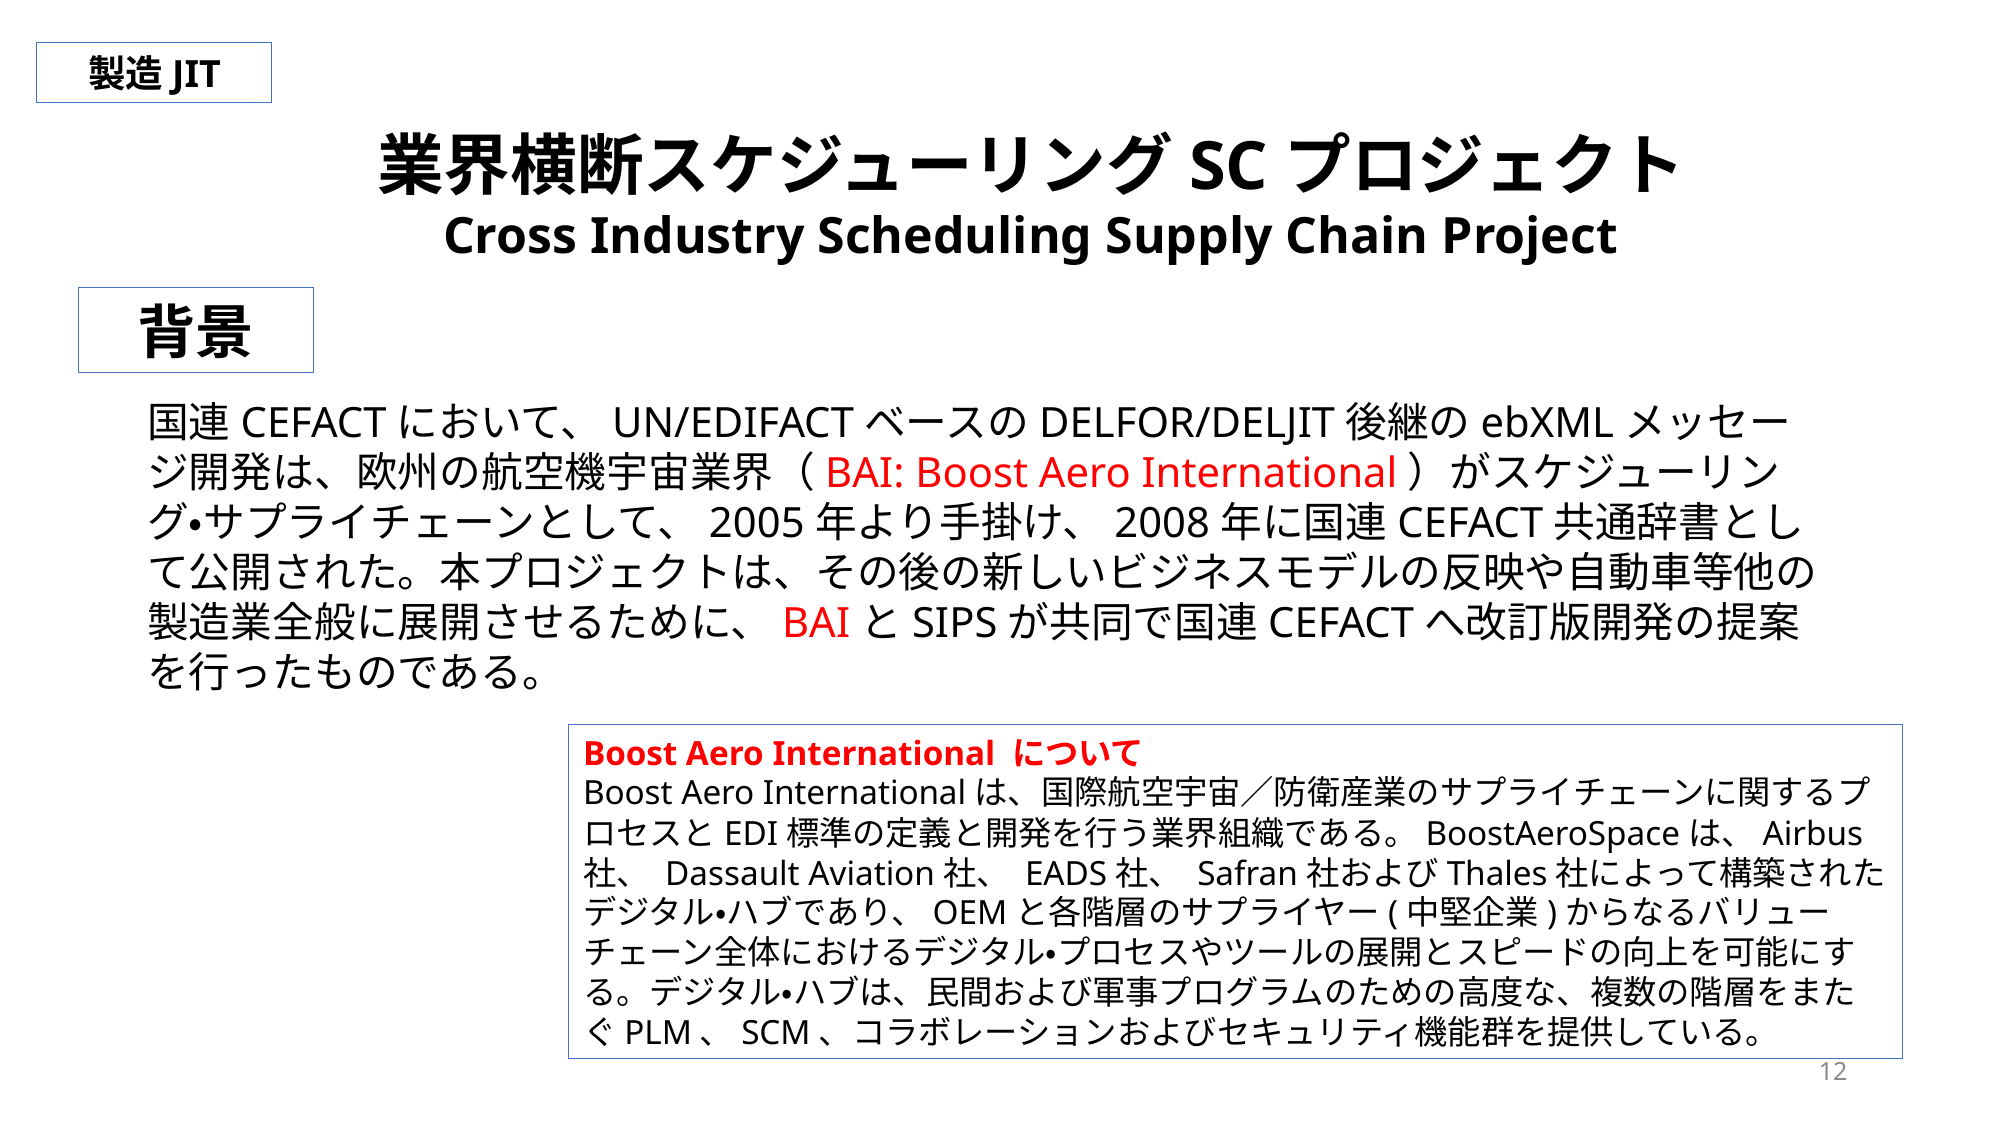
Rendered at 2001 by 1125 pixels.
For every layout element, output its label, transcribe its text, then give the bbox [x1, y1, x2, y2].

text_box 製造JIT [36, 42, 272, 103]
text_box 国連CEFACTにおいて、UN/EDIFACTベースのDELFOR/DELJIT後継のebXMLメッセージ開発は、欧州の航空機宇宙業界（BAI: Boost Aero International）がスケジューリング・サプライチェーンとして、2005年より手掛け、2008年に国連CEFACT共通辞書として公開された。本プロジェクトは、その後の新しいビジネスモデルの反映や自動車等他の製造業全般に展開させるために、BAIとSIPSが共同で国連CEFACTへ改訂版開発の提案を行ったものである。 [132, 388, 1846, 703]
text_box Boost Aero International について Boost Aero Internationalは、国際航空宇宙／防衛産業のサプライチェーンに関するプロセスとEDI標準の定義と開発を行う業界組織である。BoostAeroSpaceは、Airbus社、 Dassault Aviation社、 EADS社、 Safran社およびThales社によって構築されたデジタル・ハブであり、OEMと各階層のサプライヤー(中堅企業)からなるバリューチェーン全体におけるデジタル・プロセスやツールの展開とスピードの向上を可能にする。デジタル・ハブは、民間および軍事プログラムのための高度な、複数の階層をまたぐPLM、SCM、コラボレーションおよびセキュリティ機能群を提供している。 [568, 724, 1903, 1059]
text_box 背景 [78, 287, 314, 373]
slide_number 12 [1412, 1042, 1863, 1103]
text_box 業界横断スケジューリングSCプロジェクト Cross Industry Scheduling Supply Chain Project [271, 116, 1791, 271]
